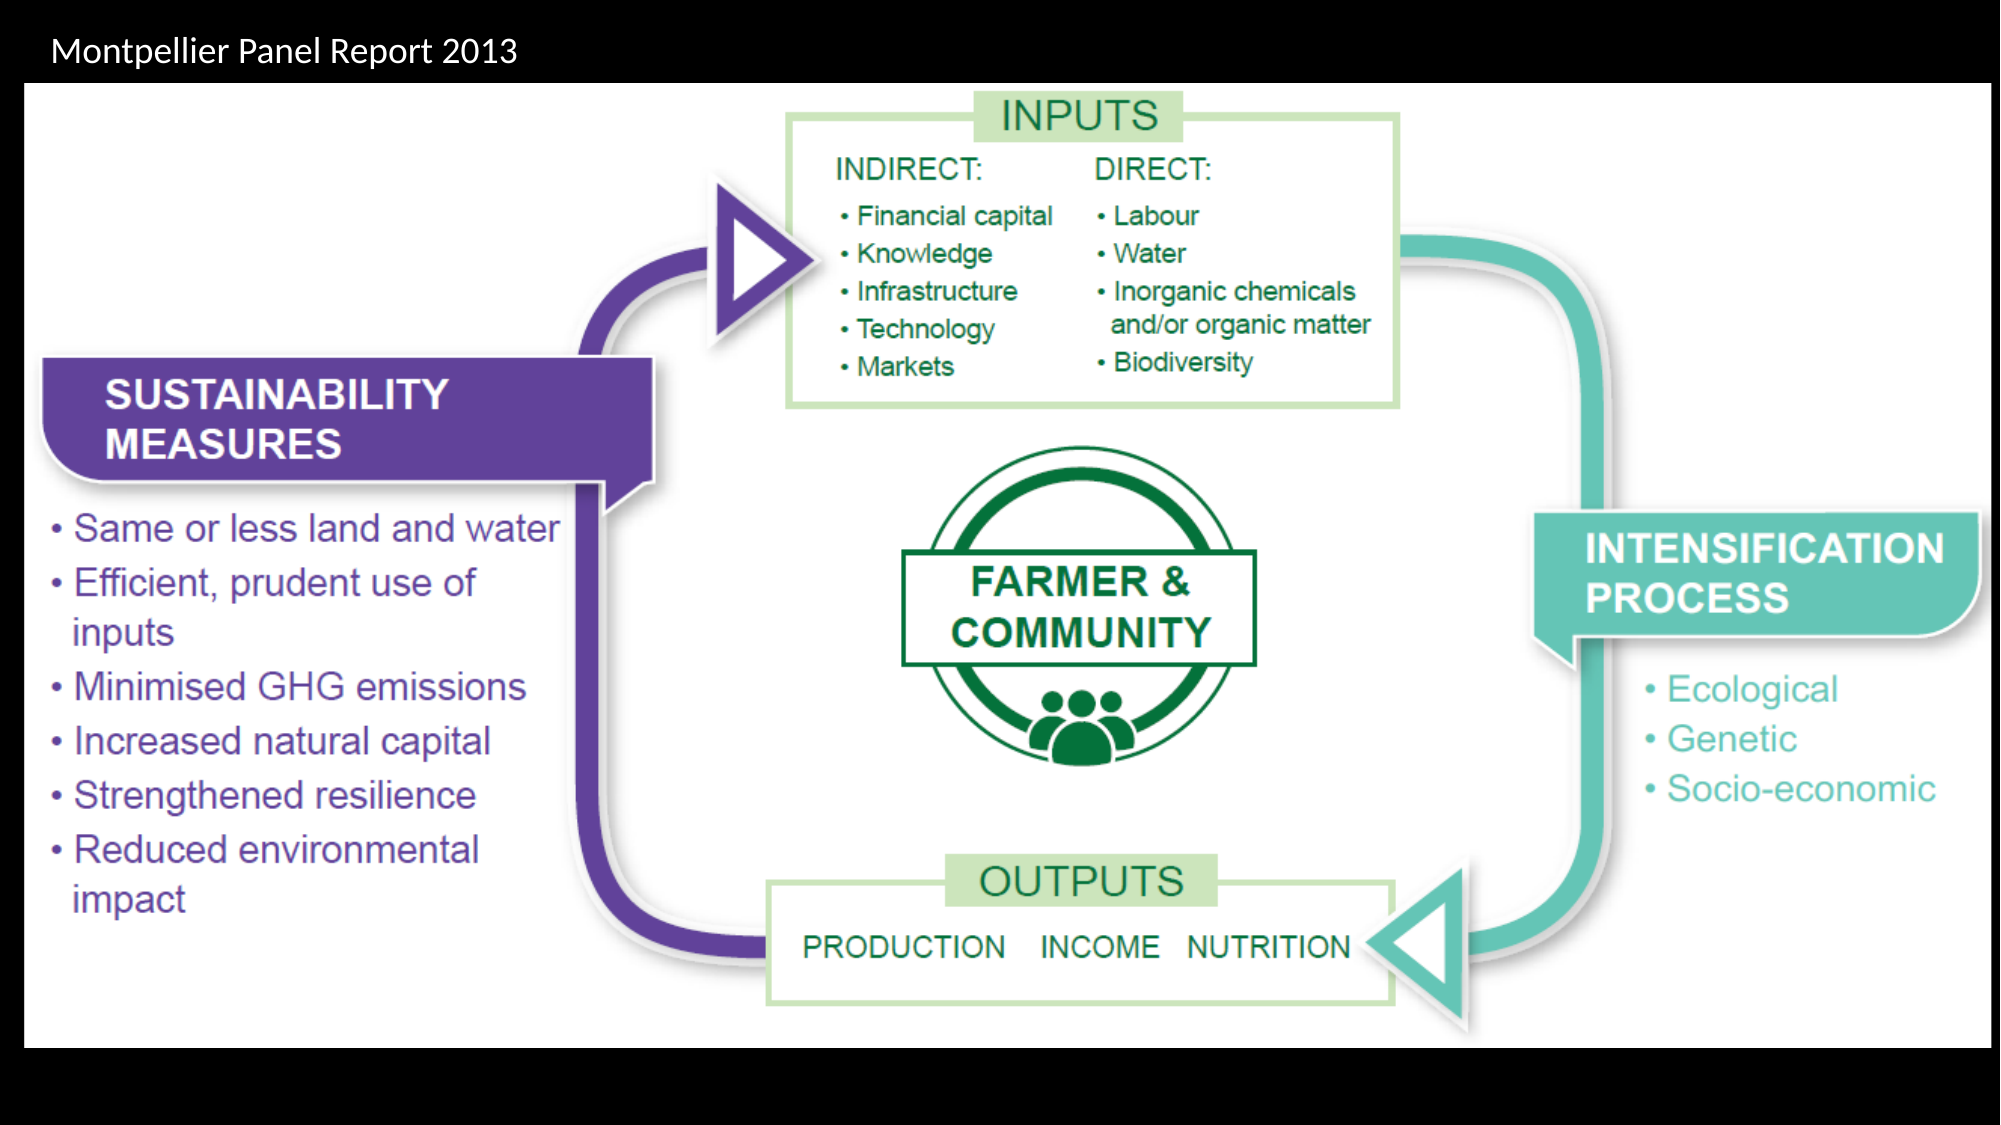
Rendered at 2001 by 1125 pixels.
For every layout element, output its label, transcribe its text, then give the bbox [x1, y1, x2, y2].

text_box Montpellier Panel Report 2013 [35, 18, 578, 79]
picture [23, 83, 1992, 1048]
